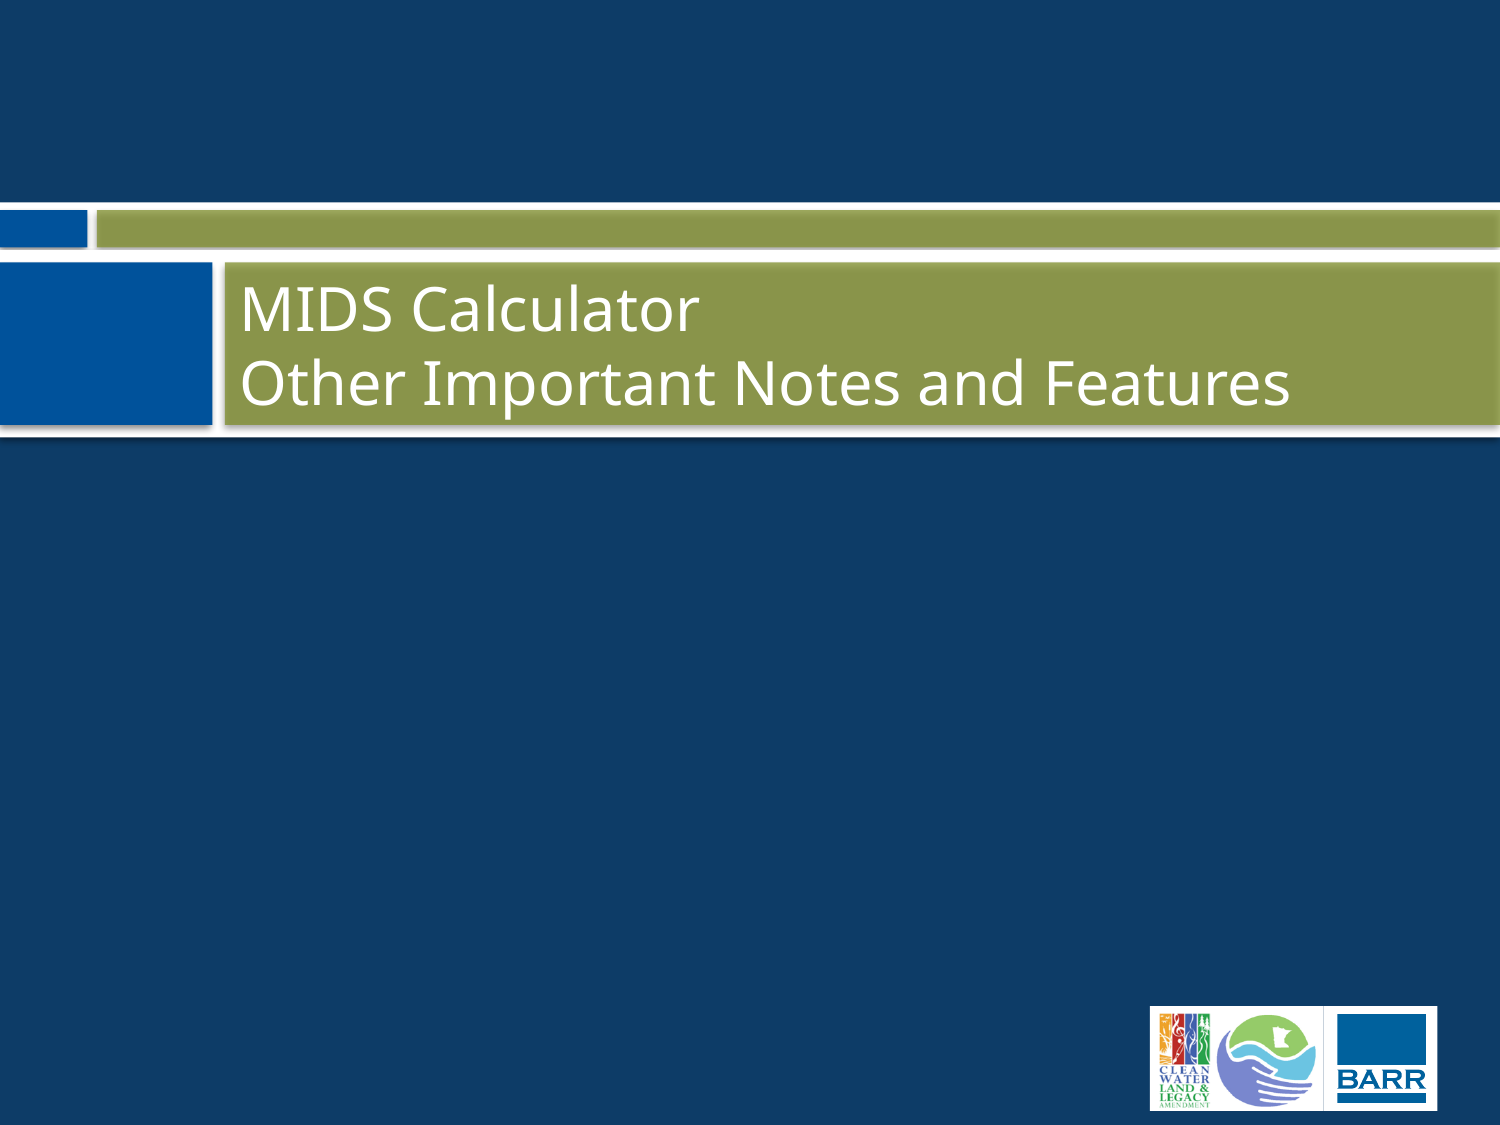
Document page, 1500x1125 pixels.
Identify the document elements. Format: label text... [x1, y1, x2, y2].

picture [1149, 1006, 1323, 1111]
title MIDS Calculator Other Important Notes and Features [225, 262, 1475, 425]
